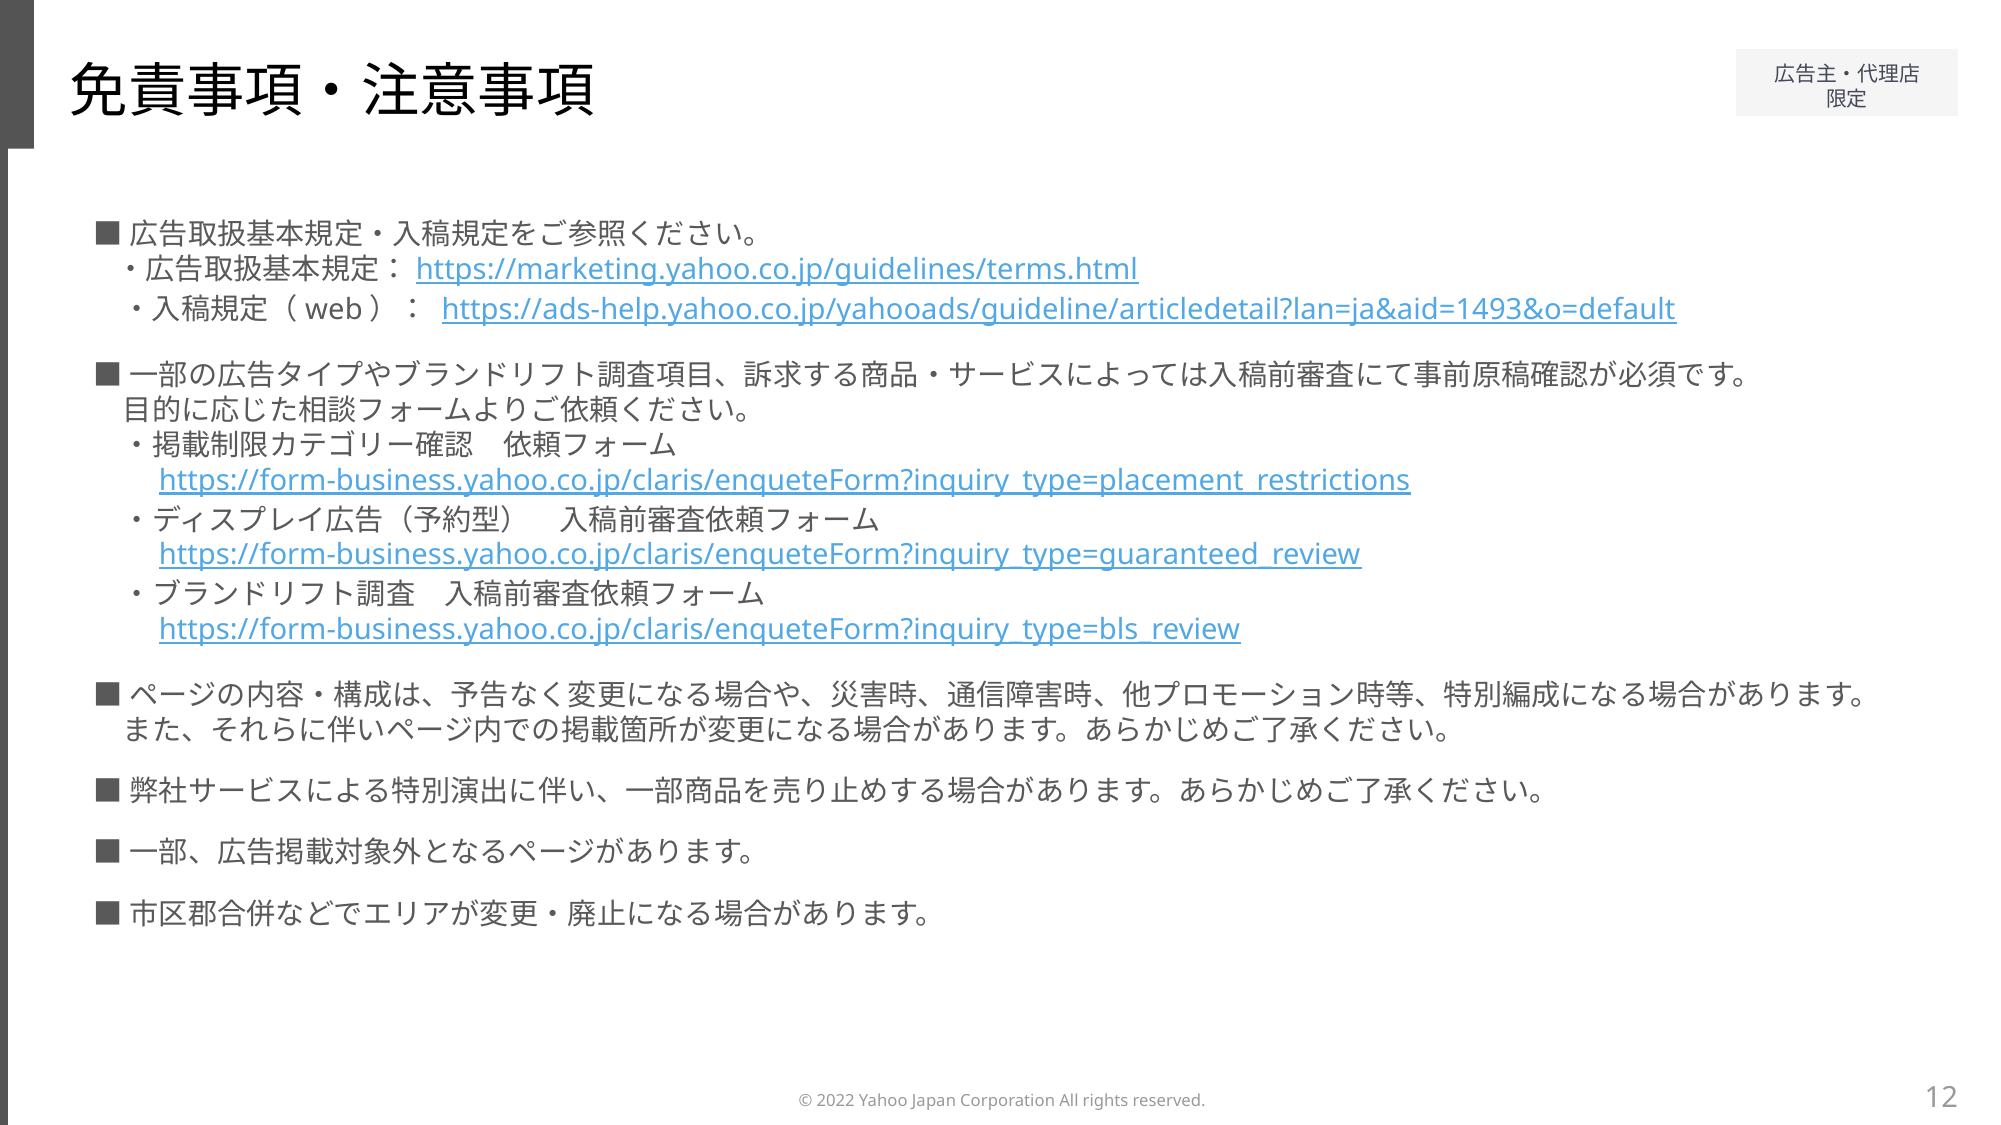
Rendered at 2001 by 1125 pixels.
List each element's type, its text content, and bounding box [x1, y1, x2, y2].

text_box ■広告取扱基本規定・入稿規定をご参照ください。 ・広告取扱基本規定：https://marketing.yahoo.co.jp/guidelines/terms.html ・入稿規定（web）： https://ads-help.yahoo.co.jp/yahooads/guideline/articledetail?lan=ja&aid=1493&o=default ■一部の広告タイプやブランドリフト調査項目、訴求する商品・サービスによっては入稿前審査にて事前原稿確認が必須です。 目的に応じた相談フォームよりご依頼ください。 ・掲載制限カテゴリー確認 依頼フォーム https://form-business.yahoo.co.jp/claris/enqueteForm?inquiry_type=placement_restrictions ・ディスプレイ広告（予約型） 入稿前審査依頼フォーム https://form-business.yahoo.co.jp/claris/enqueteForm?inquiry_type=guaranteed_review ・ブランドリフト調査 入稿前審査依頼フォーム https://form-business.yahoo.co.jp/claris/enqueteForm?inquiry_type=bls_review ■ページの内容・構成は、予告なく変更になる場合や、災害時、通信障害時、他プロモーション時等、特別編成になる場合があります。 また、それらに伴いページ内での掲載箇所が変更になる場合があります。あらかじめご了承ください。 ■弊社サービスによる特別演出に伴い、一部商品を売り止めする場合があります。あらかじめご了承ください。 ■一部、広告掲載対象外となるページがあります。 ■市区郡合併などでエリアが変更・廃止になる場合があります。 [78, 208, 1950, 964]
slide_number 12 [1803, 1070, 1973, 1125]
list 免責事項・注意事項 [54, 21, 1656, 155]
